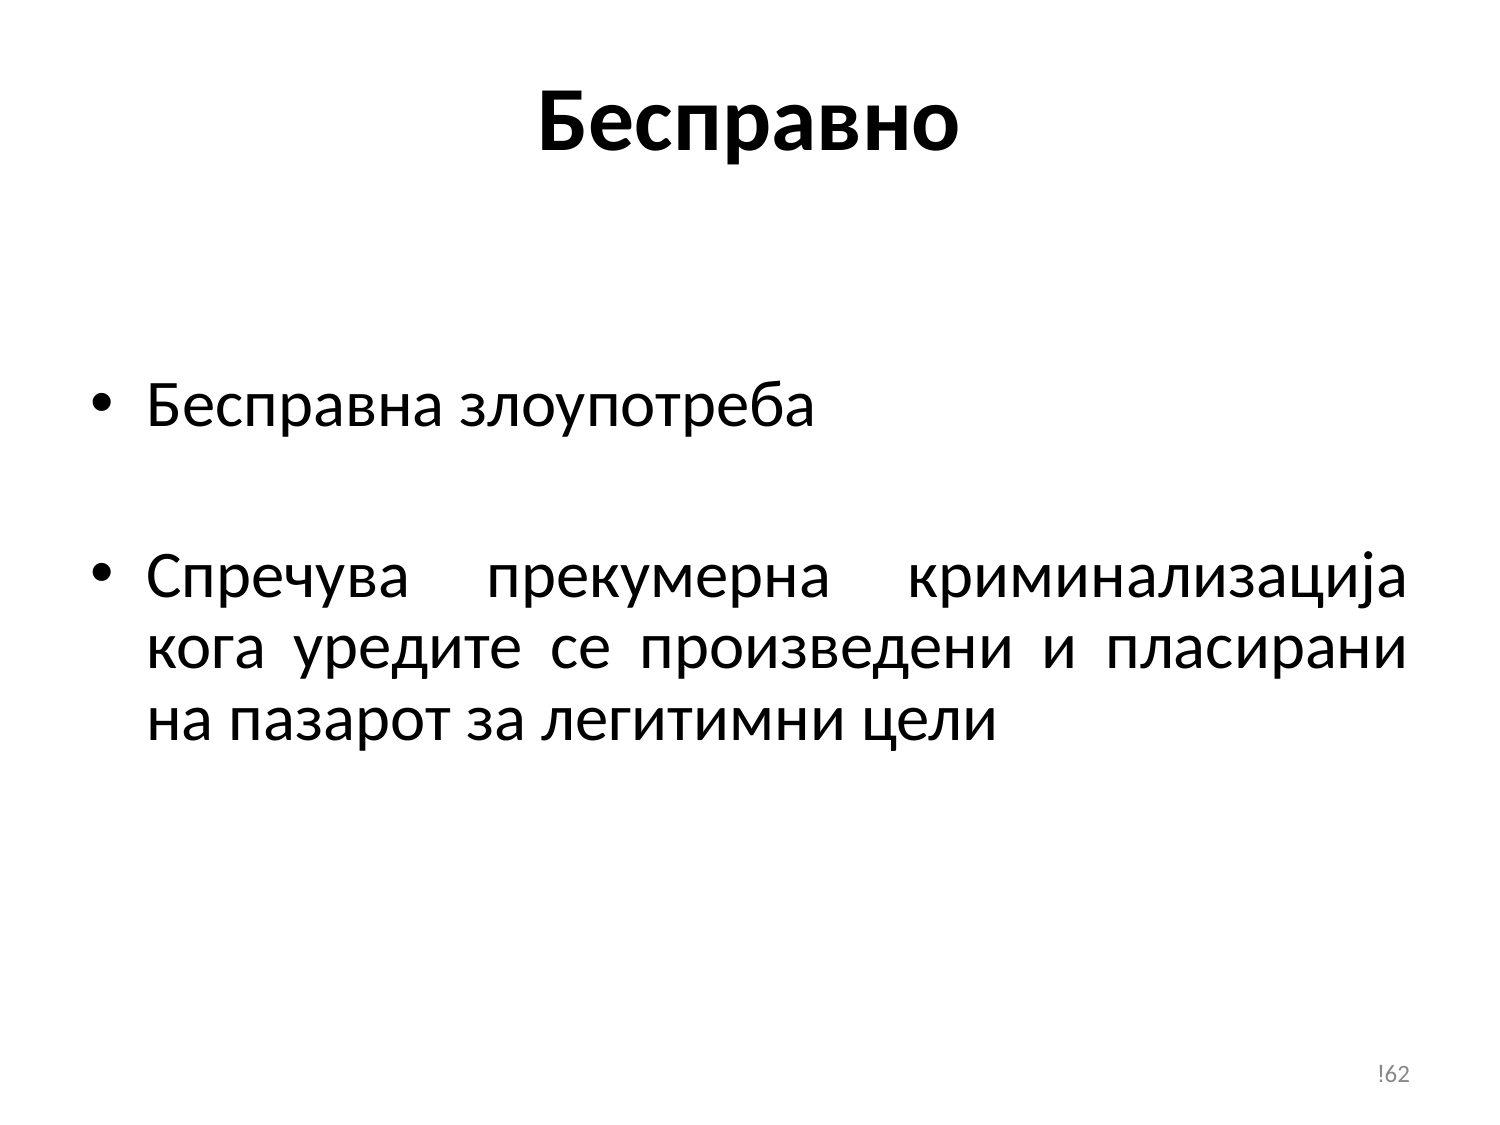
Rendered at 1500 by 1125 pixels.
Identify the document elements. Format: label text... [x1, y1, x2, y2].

slide_number !62 [1074, 1042, 1425, 1103]
title Бесправно [75, 20, 1425, 208]
list Бесправна злоупотреба Спречува прекумерна криминализација кога уредите се произведени и пласирани на пазарот за легитимни цели [75, 361, 1425, 927]
